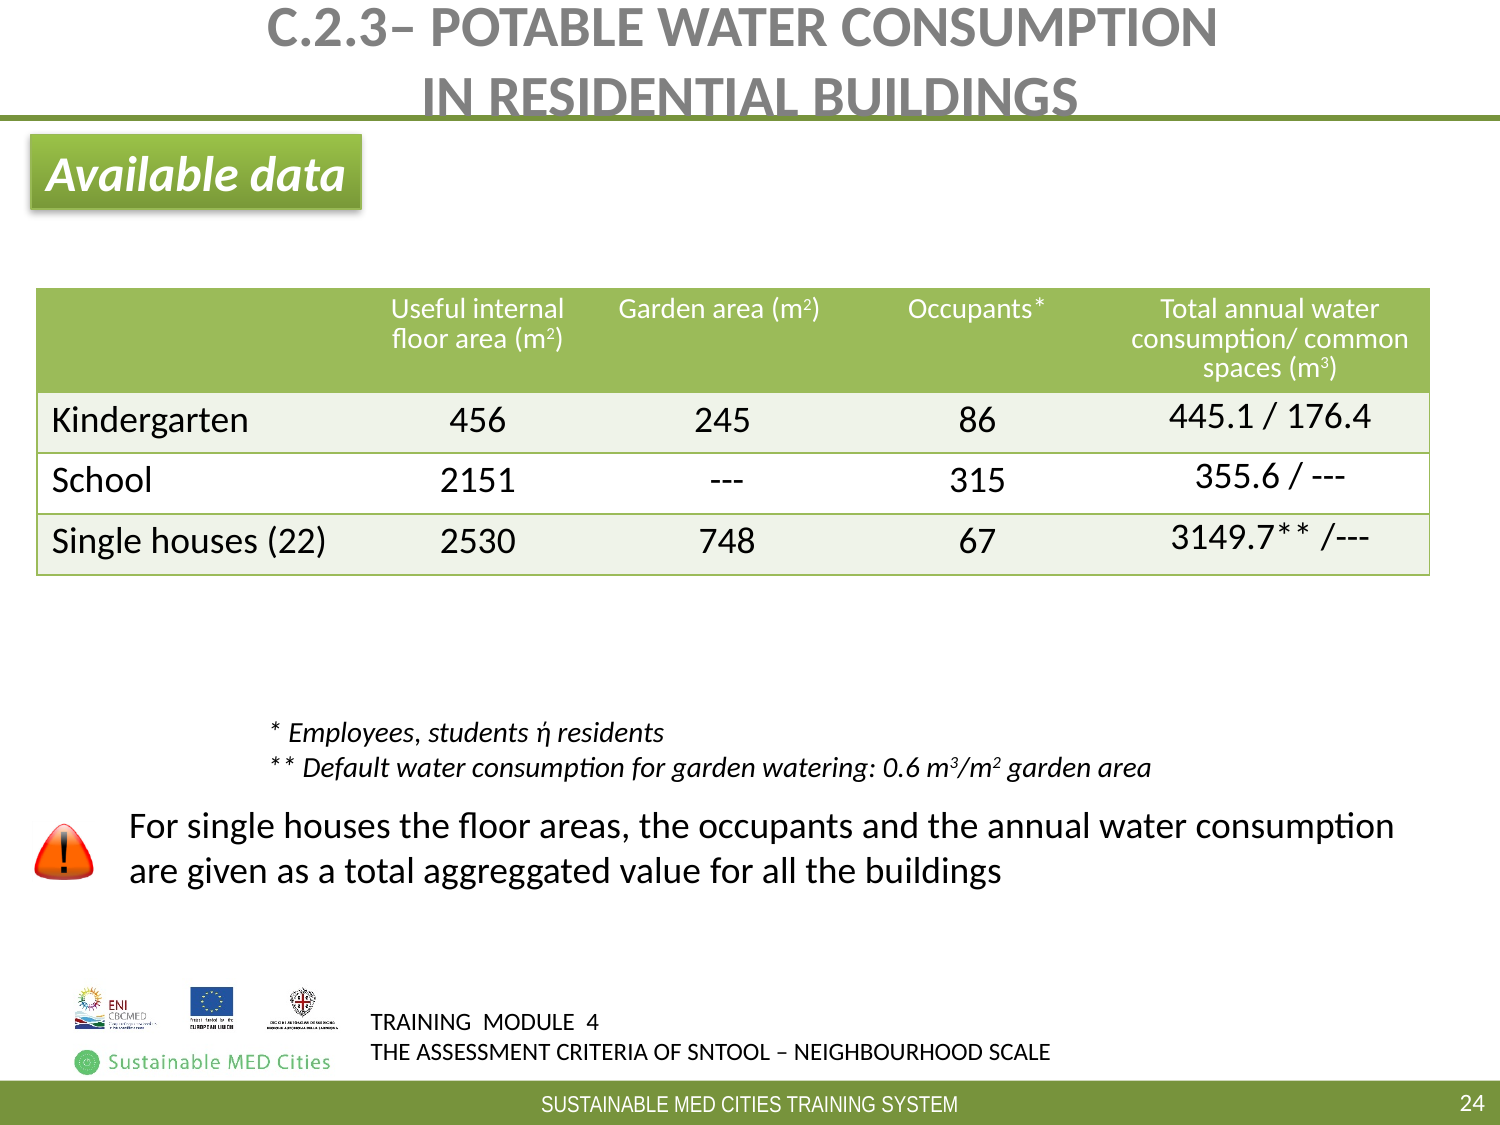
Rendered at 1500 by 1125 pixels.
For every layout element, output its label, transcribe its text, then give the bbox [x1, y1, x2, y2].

table_header Useful internal floor area (m2) [354, 290, 601, 391]
table_cell 2530 [354, 515, 601, 574]
table_header Occupants* [844, 290, 1111, 391]
title C.2.3– POTABLE WATER CONSUMPTION IN RESIDENTIAL BUILDINGS [0, 0, 1500, 117]
picture [62, 978, 356, 1080]
slide_number 24 [1149, 1076, 1500, 1125]
table_cell --- [601, 454, 844, 513]
table_cell Single houses (22) [38, 515, 354, 574]
table_cell 86 [844, 393, 1111, 452]
table_cell Kindergarten [38, 393, 354, 452]
picture [31, 821, 95, 883]
table_cell 445.1 / 176.4 [1111, 393, 1429, 452]
text_box Available data [30, 134, 362, 210]
table_cell 67 [844, 515, 1111, 574]
table_cell School [38, 454, 354, 513]
text_box For single houses the floor areas, the occupants and the annual water consumption are given as a total aggreggated value for all the buildings [114, 793, 1430, 899]
table_cell 355.6 / --- [1111, 454, 1429, 513]
table_cell 748 [601, 515, 844, 574]
table_header Total annual water consumption/ common spaces (m3) [1111, 290, 1429, 391]
table_header [38, 290, 354, 391]
table_cell 3149.7** /--- [1111, 515, 1429, 574]
table_cell 245 [601, 393, 844, 452]
table_cell 2151 [354, 454, 601, 513]
table_cell 456 [354, 393, 601, 452]
table_cell 315 [844, 454, 1111, 513]
table_header Garden area (m2) [601, 290, 844, 391]
text_box * Employees, students ή residents ** Default water consumption for garden watering: 0.6 m3/m2 garden area [252, 705, 1430, 791]
